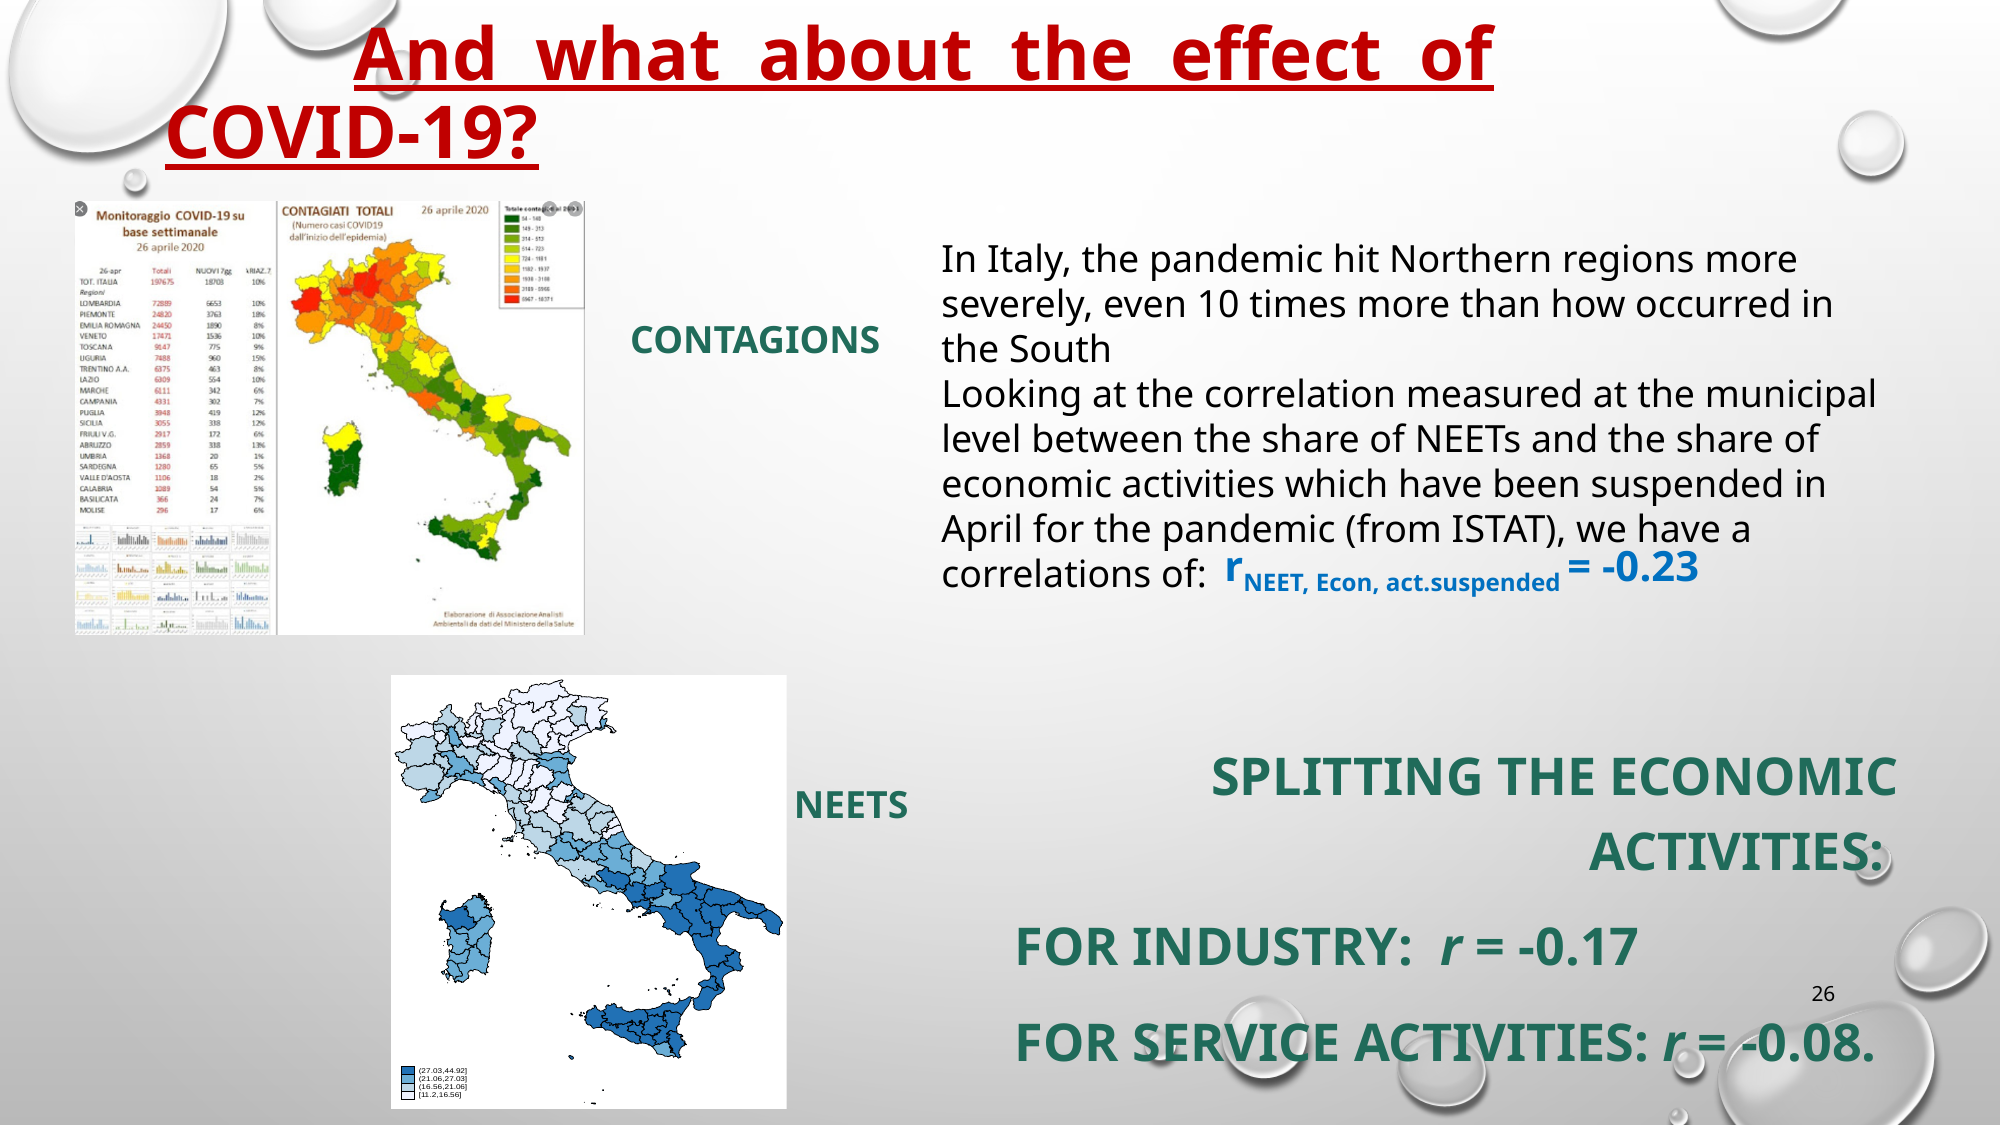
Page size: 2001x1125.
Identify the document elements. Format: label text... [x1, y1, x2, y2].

text_box Splitting the economic activities: For industry: r = -0.17 for service activities: r = -0.08. [999, 723, 1914, 858]
title And what about the effect of COVID-19? [149, 69, 1509, 182]
slide_number 26 [1724, 965, 1851, 1025]
text_box contagions [615, 309, 896, 369]
text_box neets [792, 773, 924, 834]
text_box rNEET, Econ, act.suspended = -0.23 [958, 520, 1955, 610]
text_box In Italy, the pandemic hit Northern regions more severely, even 10 times more than how occurred in the South Looking at the correlation measured at the municipal level between the share of NEETs and the share of economic activities which have been suspended in April for the pandemic (from ISTAT), we have a correlations of: [926, 227, 1914, 479]
picture [0, 0, 2000, 1125]
